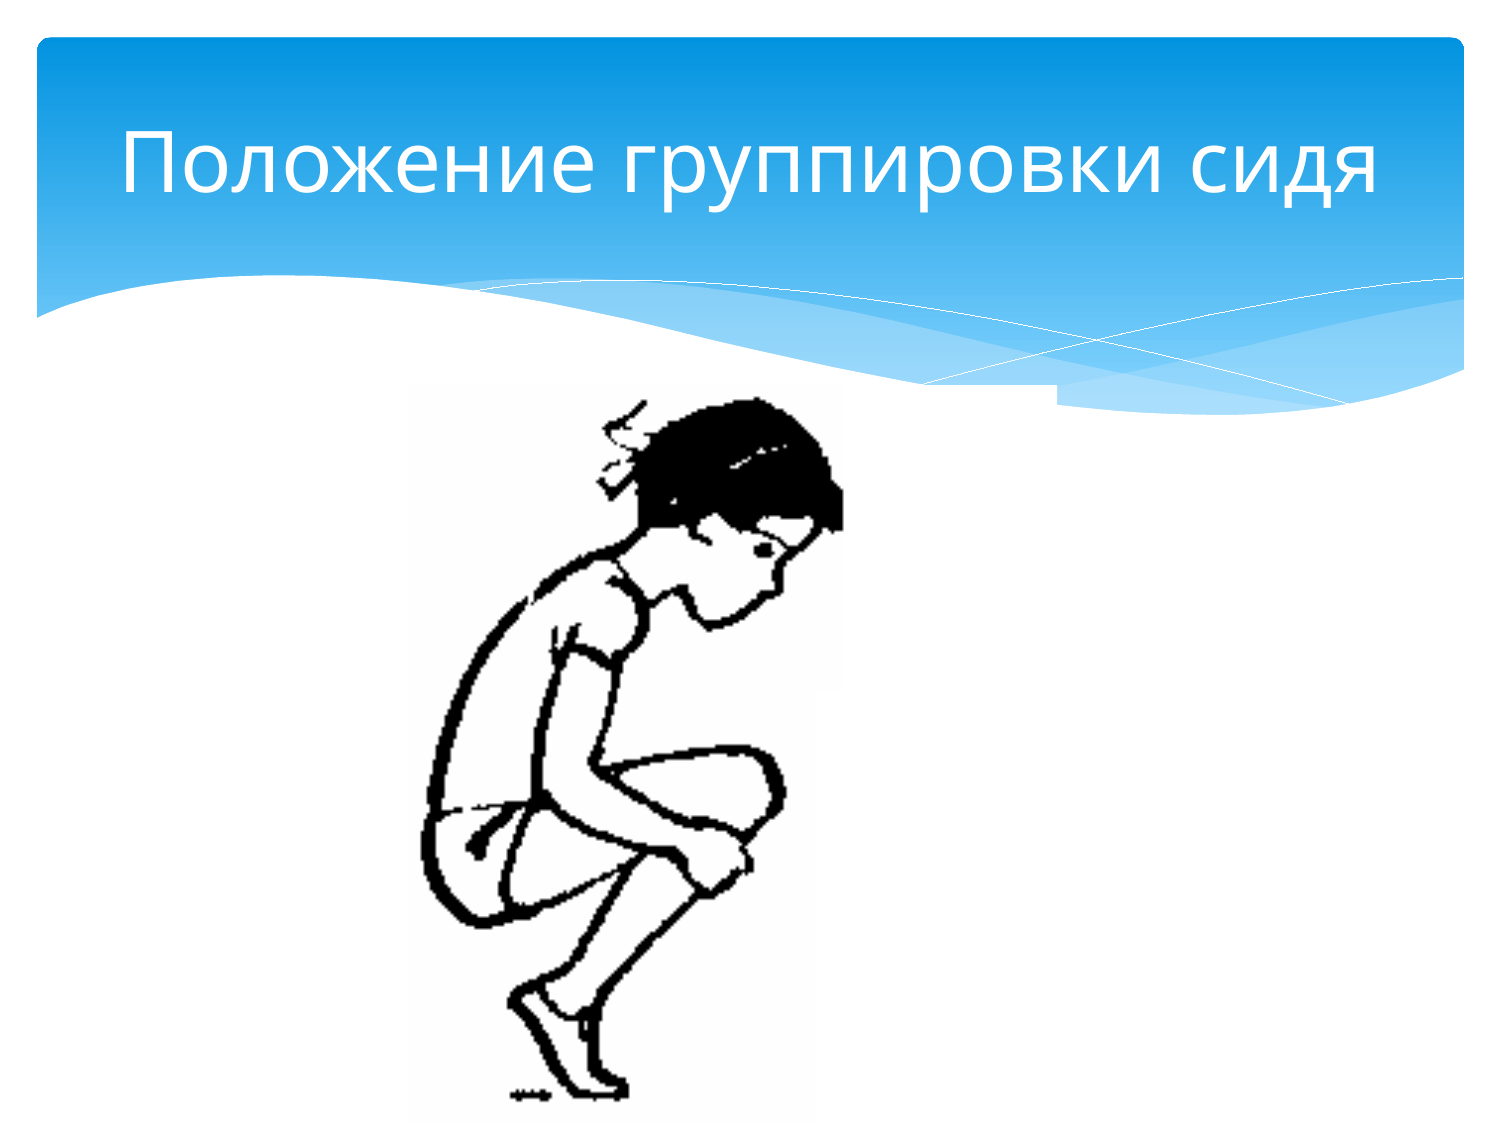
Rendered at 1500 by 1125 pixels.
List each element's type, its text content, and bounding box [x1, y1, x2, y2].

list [407, 385, 1058, 1125]
title Положение группировки сидя [75, 55, 1425, 261]
